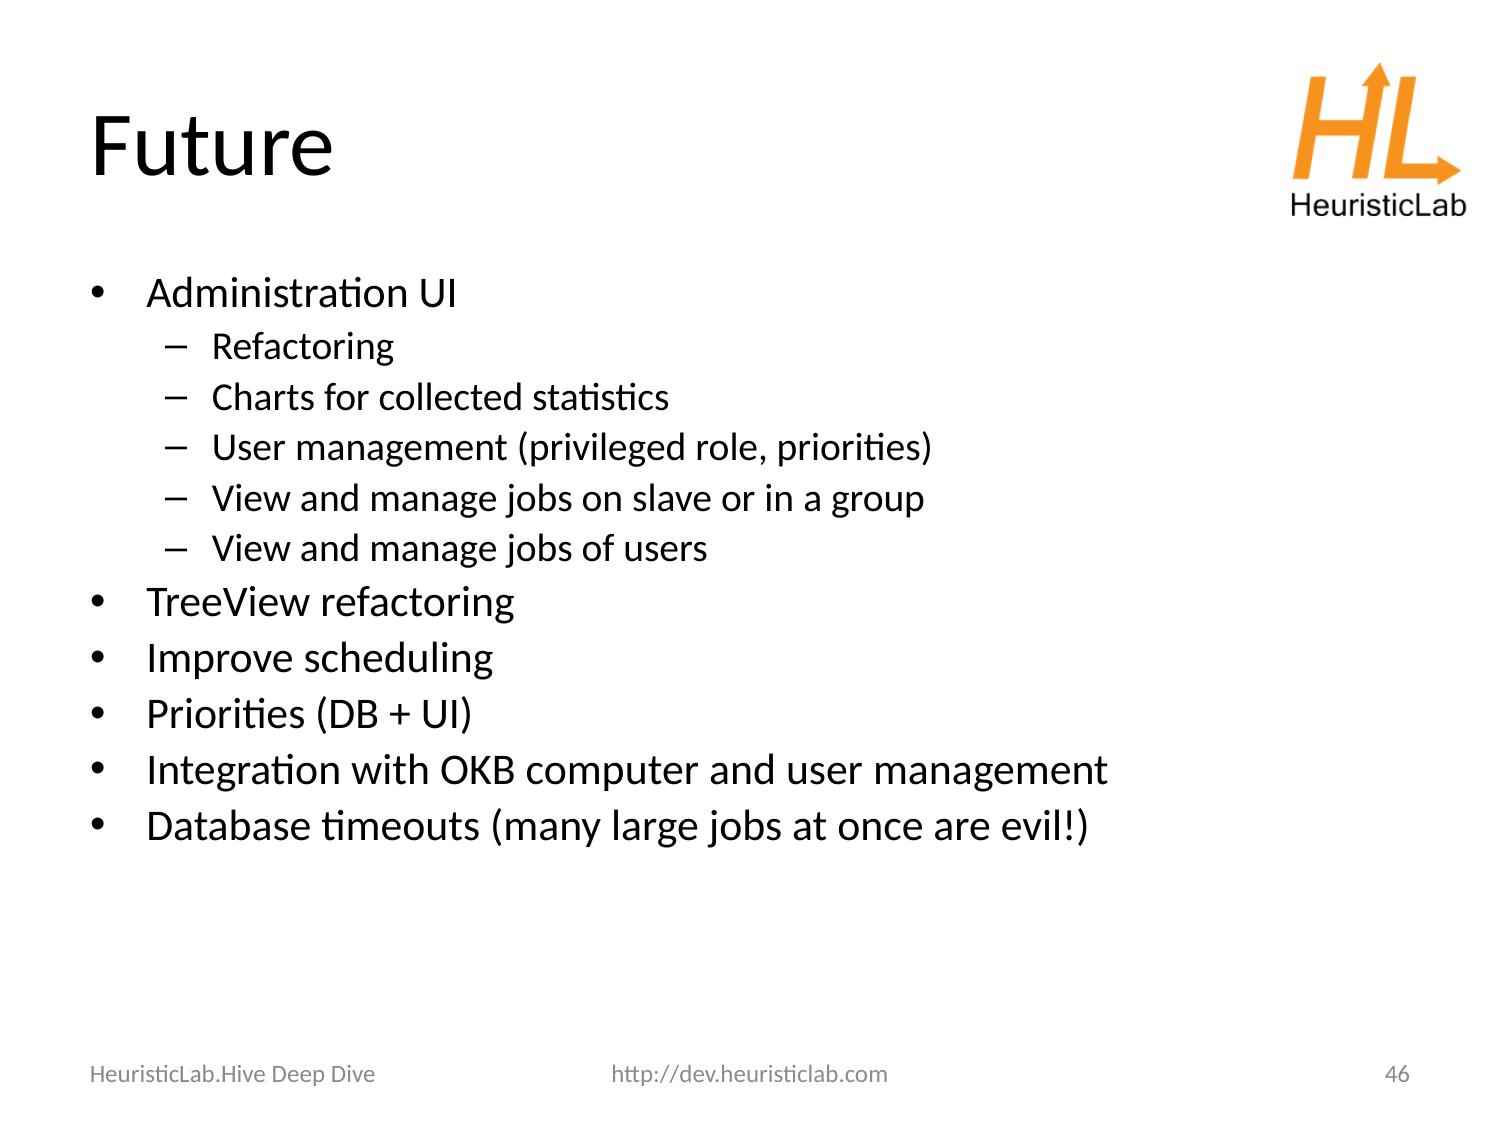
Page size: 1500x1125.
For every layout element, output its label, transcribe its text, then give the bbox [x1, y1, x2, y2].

text_box HeuristicLab.Hive Deep Dive [75, 1042, 425, 1103]
text_box http://dev.heuristiclab.com [512, 1042, 988, 1103]
list Administration UI Refactoring Charts for collected statistics User management (privileged role, priorities) View and manage jobs on slave or in a group View and manage jobs of users TreeView refactoring Improve scheduling Priorities (DB + UI) Integration with OKB computer and user management Database timeouts (many large jobs at once are evil!) [74, 262, 1426, 1006]
title Future [74, 44, 1282, 233]
picture [1281, 27, 1474, 244]
text_box 46 [1074, 1042, 1425, 1103]
